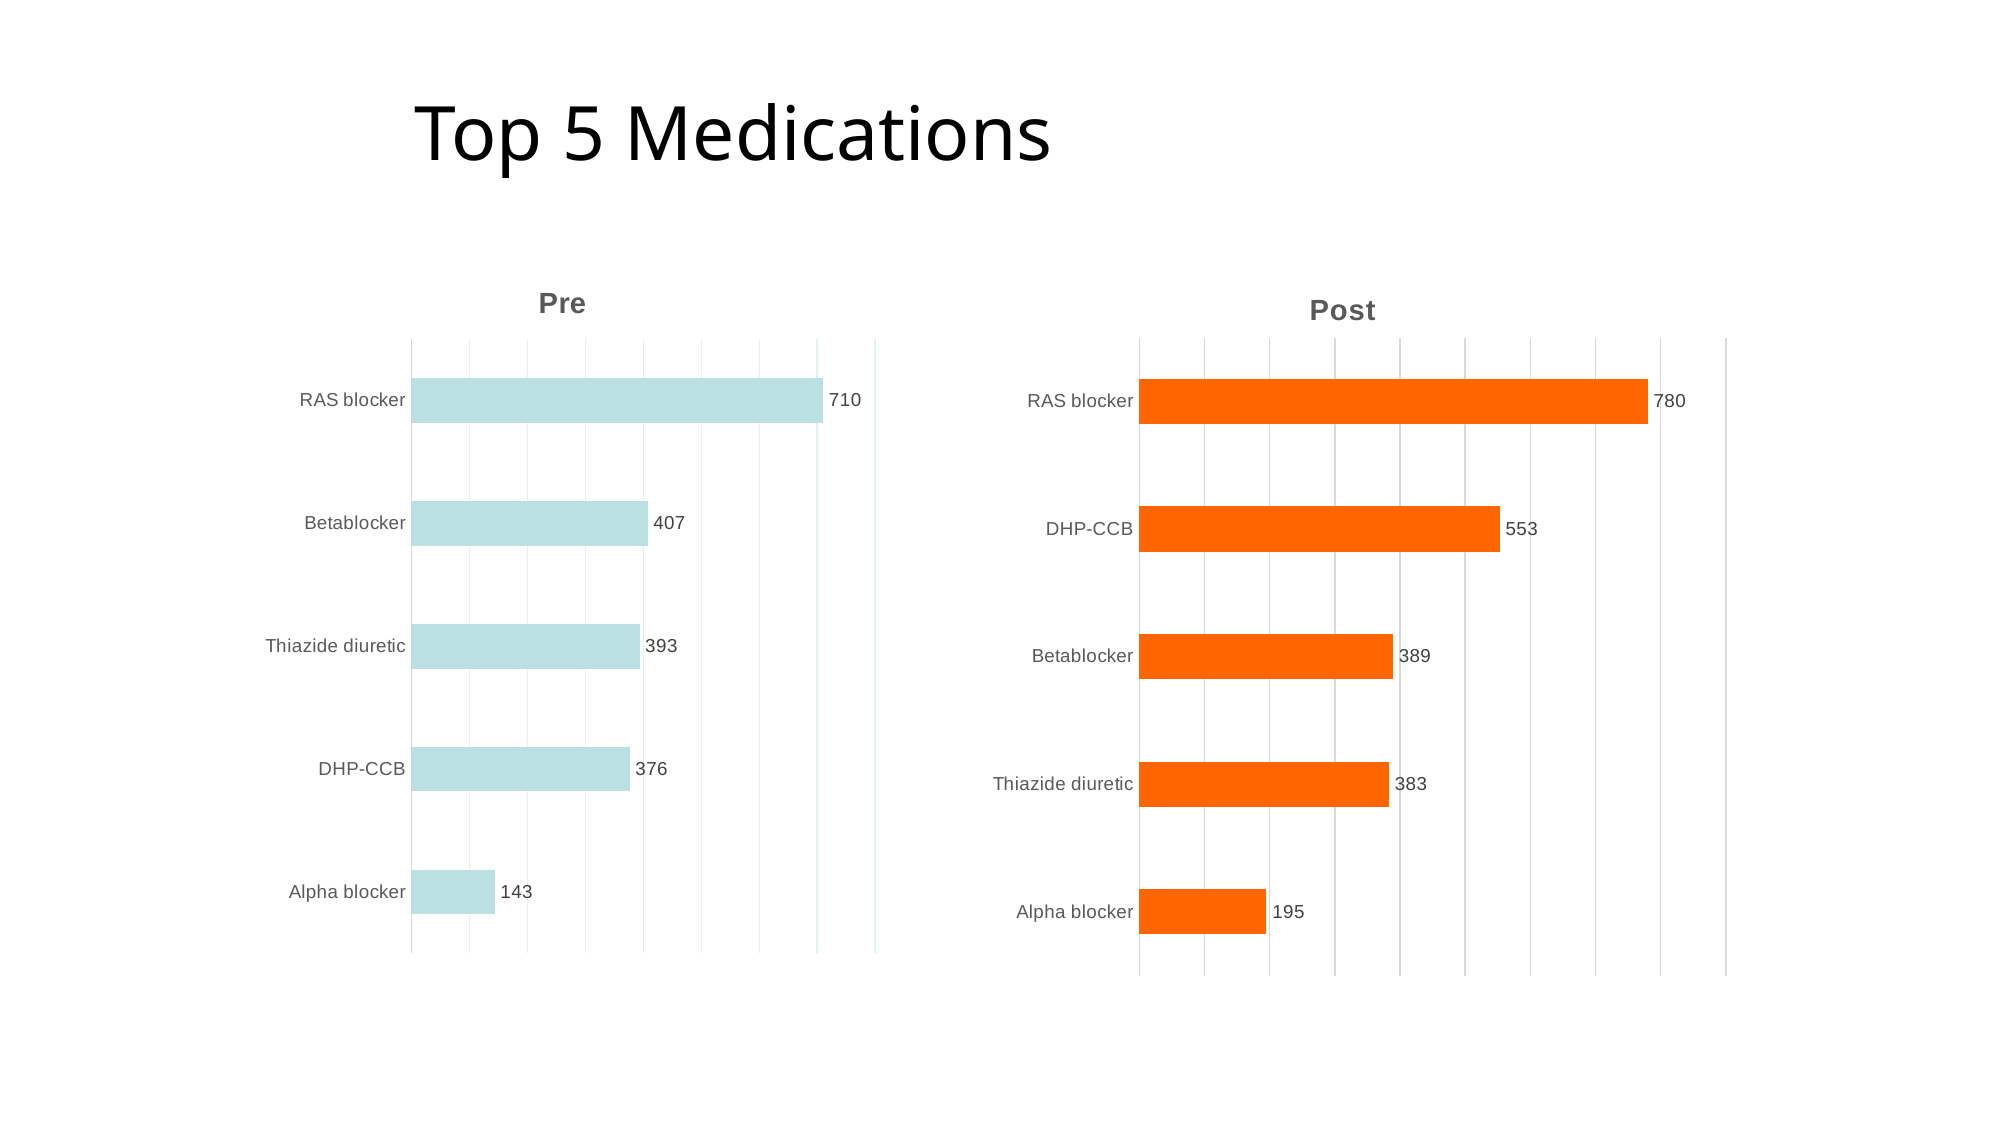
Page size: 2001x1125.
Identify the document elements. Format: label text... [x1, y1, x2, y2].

chart [249, 255, 876, 998]
title Top 5 Medications [399, 78, 1750, 194]
chart [934, 262, 1750, 1005]
